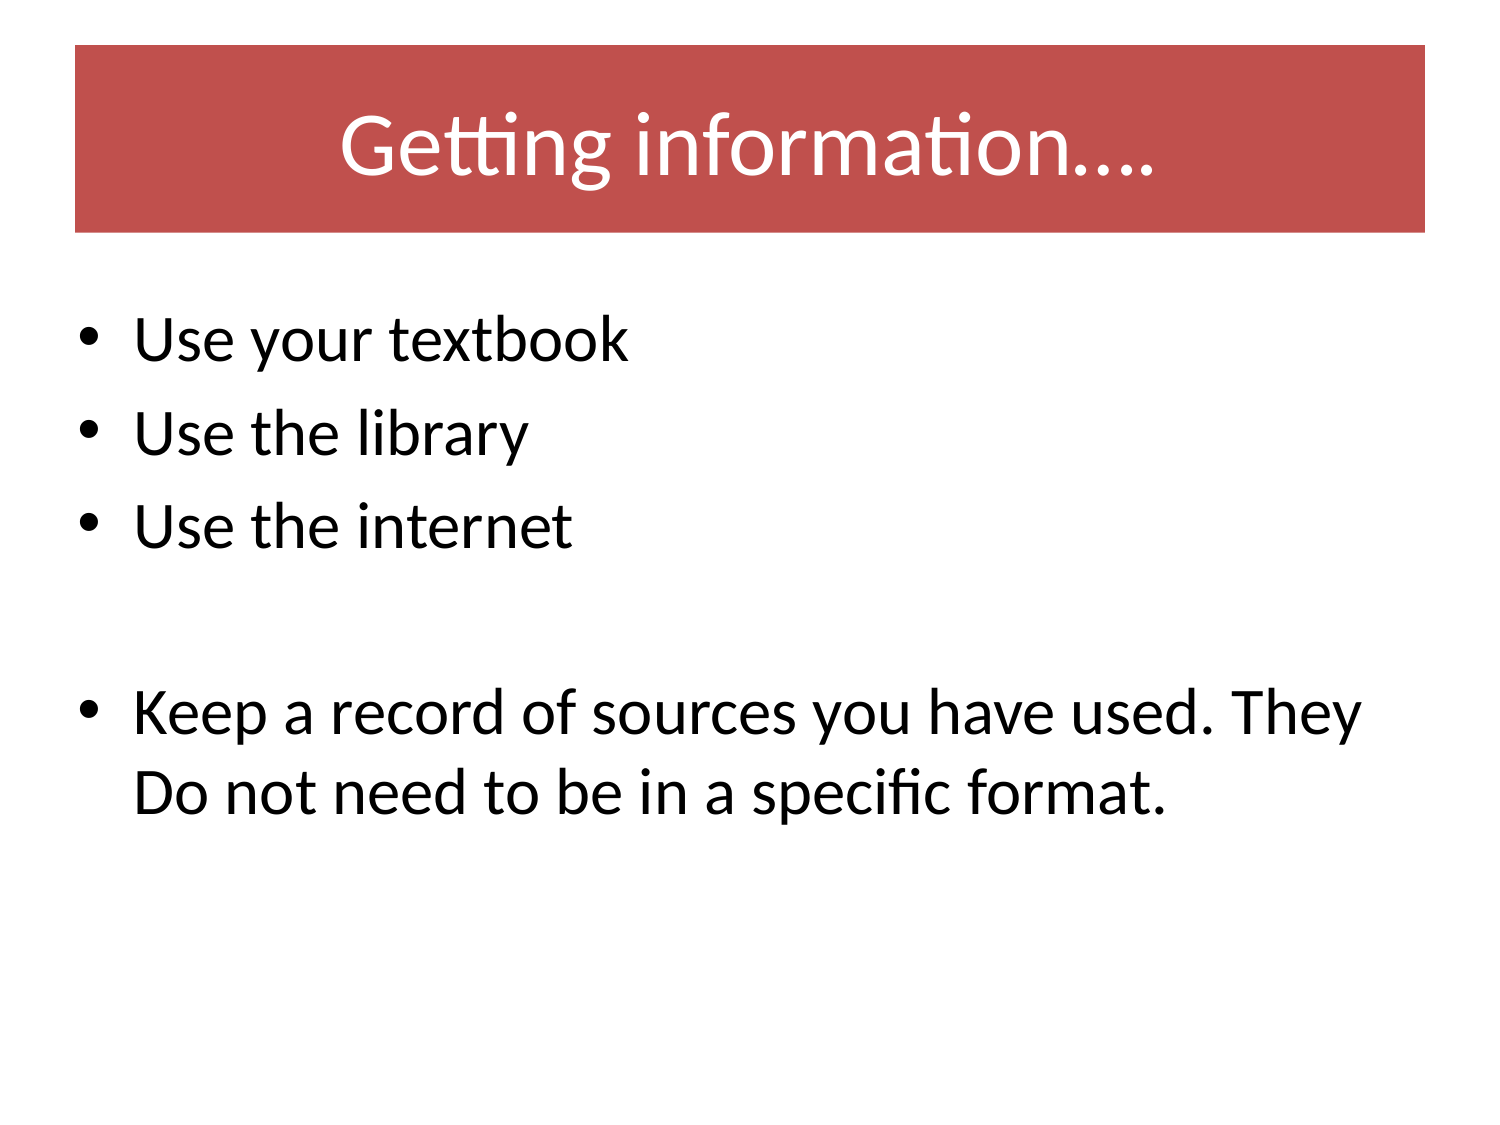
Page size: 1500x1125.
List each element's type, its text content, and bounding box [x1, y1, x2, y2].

title Getting information…. [75, 45, 1425, 233]
list Use your textbook Use the library Use the internet Keep a record of sources you have used. They Do not need to be in a specific format. [62, 287, 1413, 1030]
